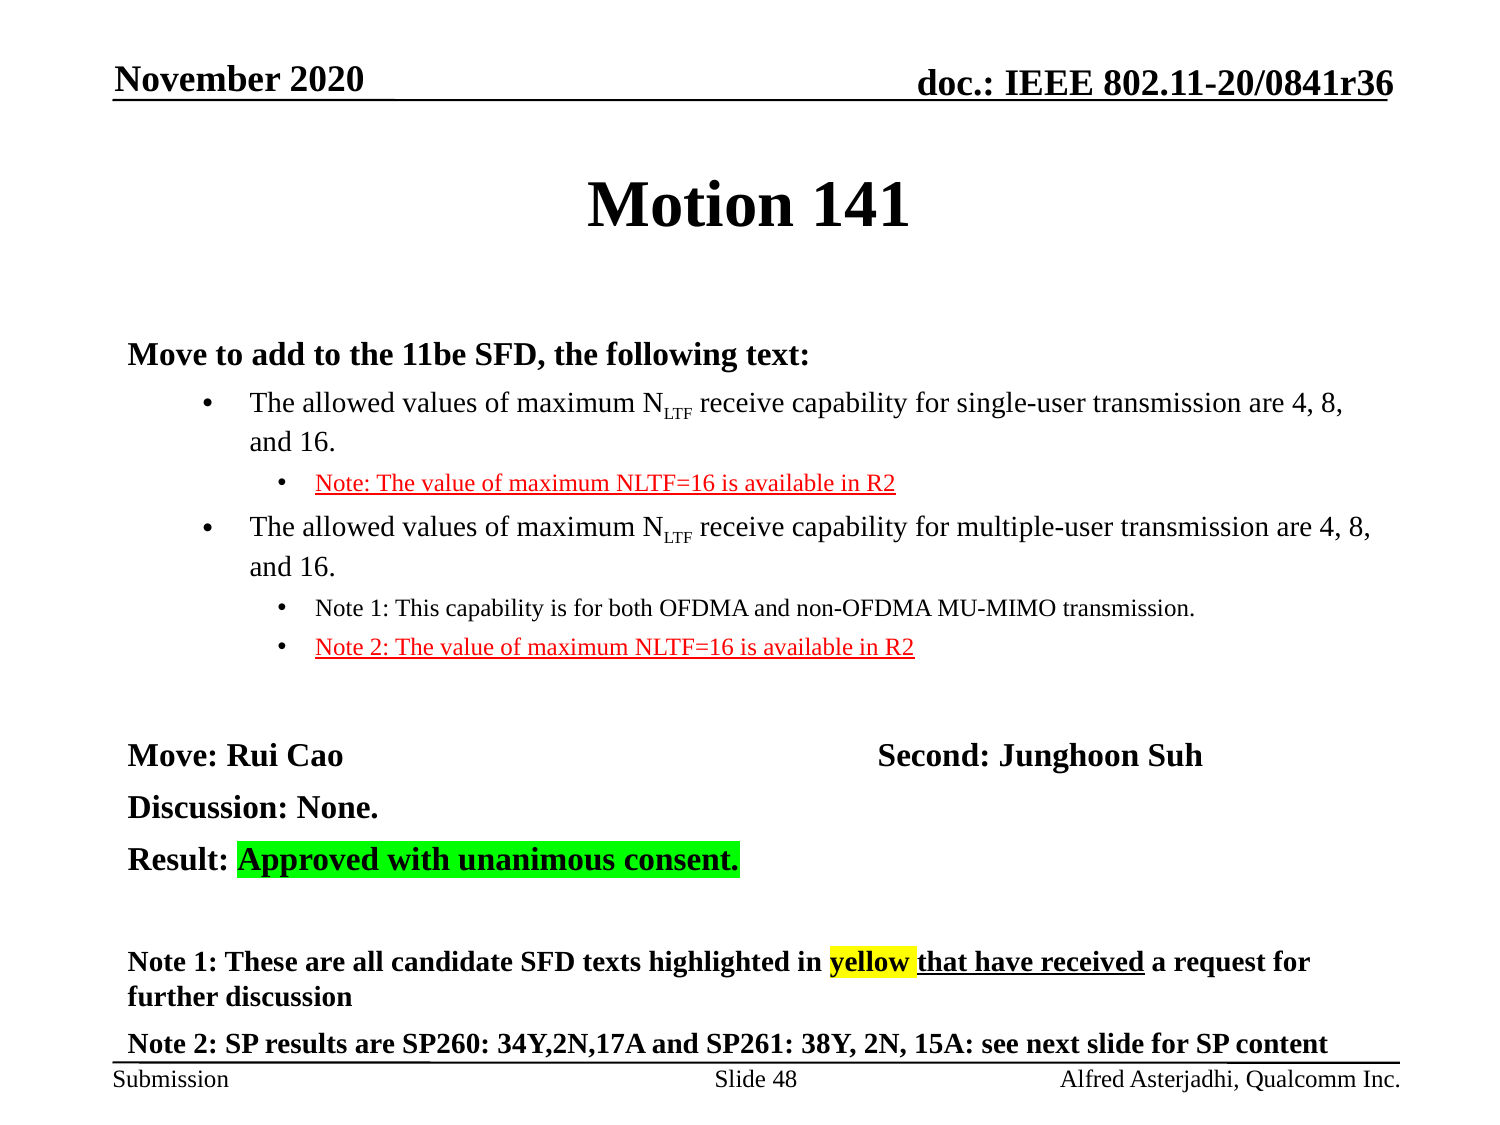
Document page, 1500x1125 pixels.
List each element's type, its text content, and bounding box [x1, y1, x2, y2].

footer Alfred Asterjadhi, Qualcomm Inc. [878, 1061, 1402, 1093]
list Move to add to the 11be SFD, the following text: The allowed values of maximum NLTF receive capability for single-user transmission are 4, 8, and 16. Note: The value of maximum NLTF=16 is available in R2 The allowed values of maximum NLTF receive capability for multiple-user transmission are 4, 8, and 16. Note 1: This capability is for both OFDMA and non-OFDMA MU-MIMO transmission. Note 2: The value of maximum NLTF=16 is available in R2 Move: Rui Cao Second: Junghoon Suh Discussion: None. Result: Approved with unanimous consent. Note 1: These are all candidate SFD texts highlighted in yellow that have received a request for further discussion Note 2: SP results are SP260: 34Y,2N,17A and SP261: 38Y, 2N, 15A: see next slide for SP content [112, 324, 1388, 1063]
title Motion 141 [112, 112, 1388, 288]
slide_number Slide 48 [712, 1061, 800, 1123]
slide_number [114, 54, 423, 100]
